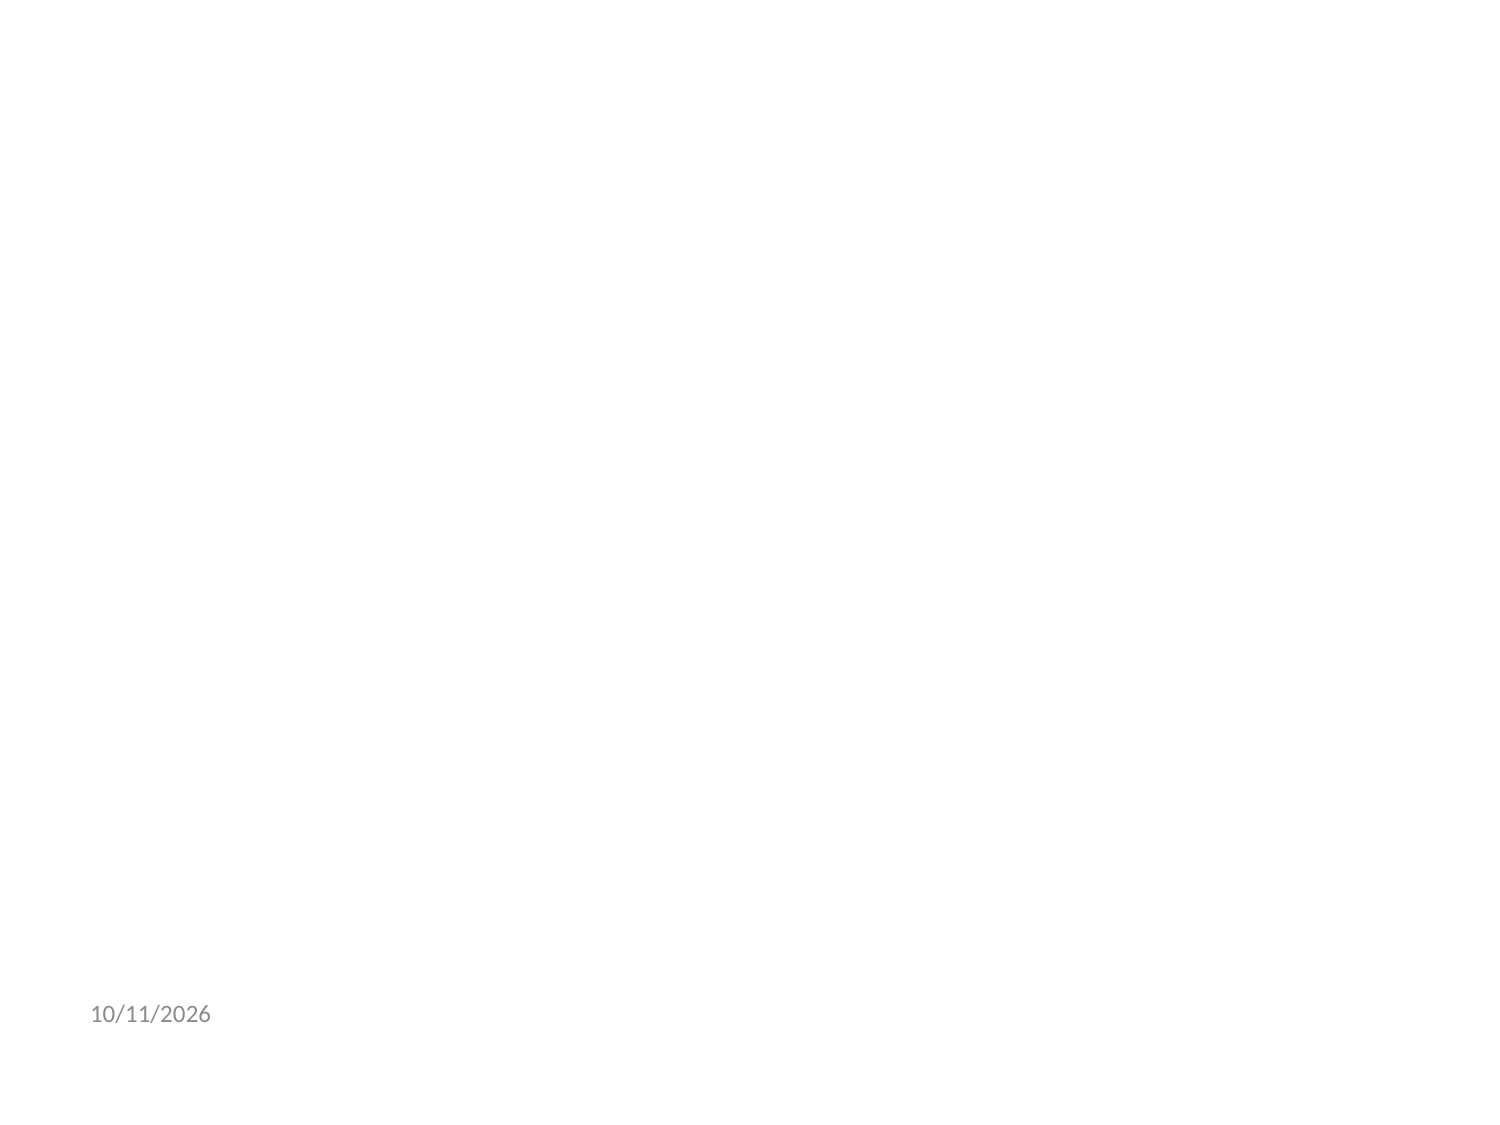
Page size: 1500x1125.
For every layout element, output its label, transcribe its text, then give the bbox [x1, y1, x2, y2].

text_box 29-06-2021 [75, 982, 425, 1043]
